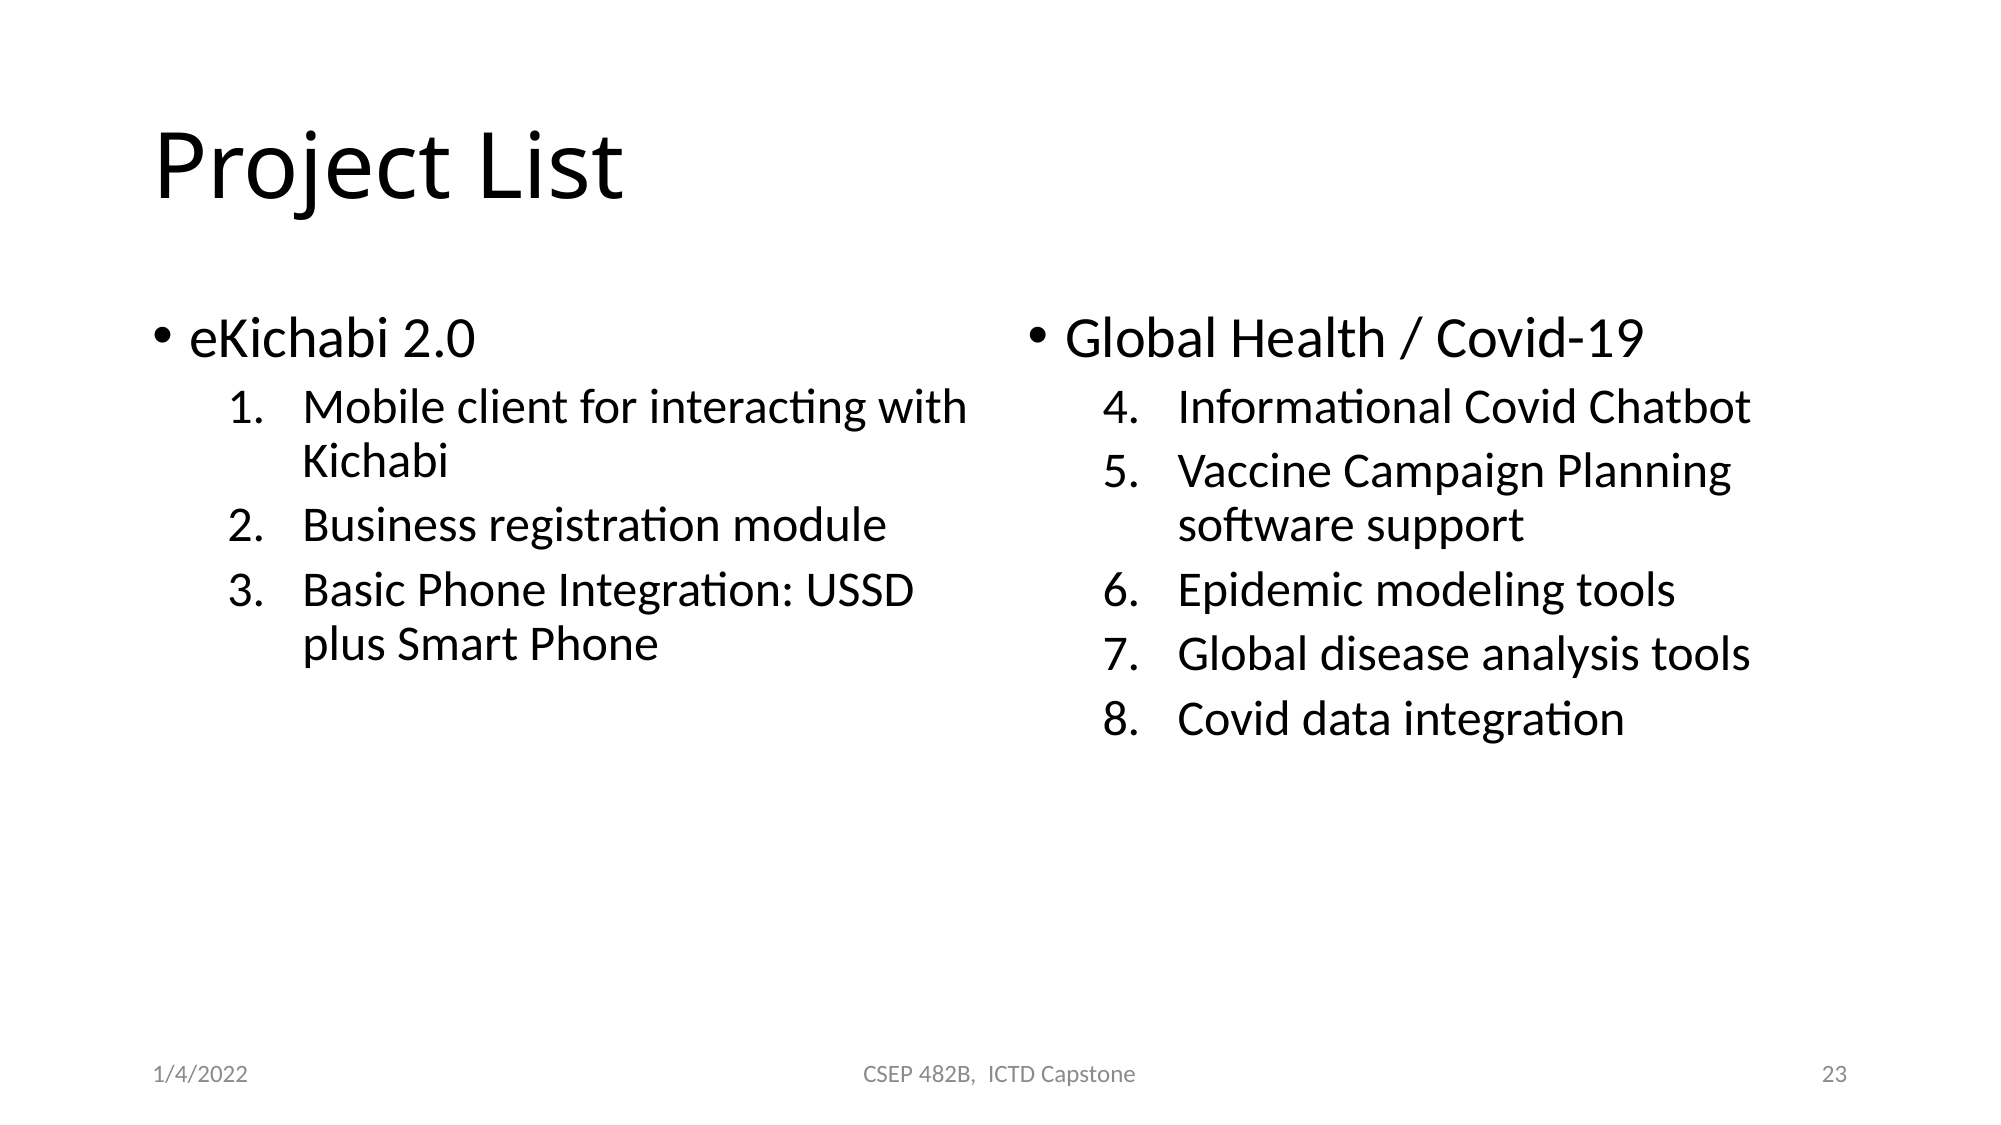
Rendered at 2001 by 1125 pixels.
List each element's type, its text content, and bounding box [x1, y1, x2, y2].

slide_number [137, 1042, 588, 1103]
slide_number 23 [1412, 1042, 1863, 1103]
list Global Health / Covid-19 Informational Covid Chatbot Vaccine Campaign Planning software support Epidemic modeling tools Global disease analysis tools Covid data integration [1012, 299, 1863, 1014]
title Project List [137, 59, 1863, 278]
footer CSEP 482B, ICTD Capstone [662, 1042, 1338, 1103]
list eKichabi 2.0 Mobile client for interacting with Kichabi Business registration module Basic Phone Integration: USSD plus Smart Phone [137, 299, 988, 1014]
